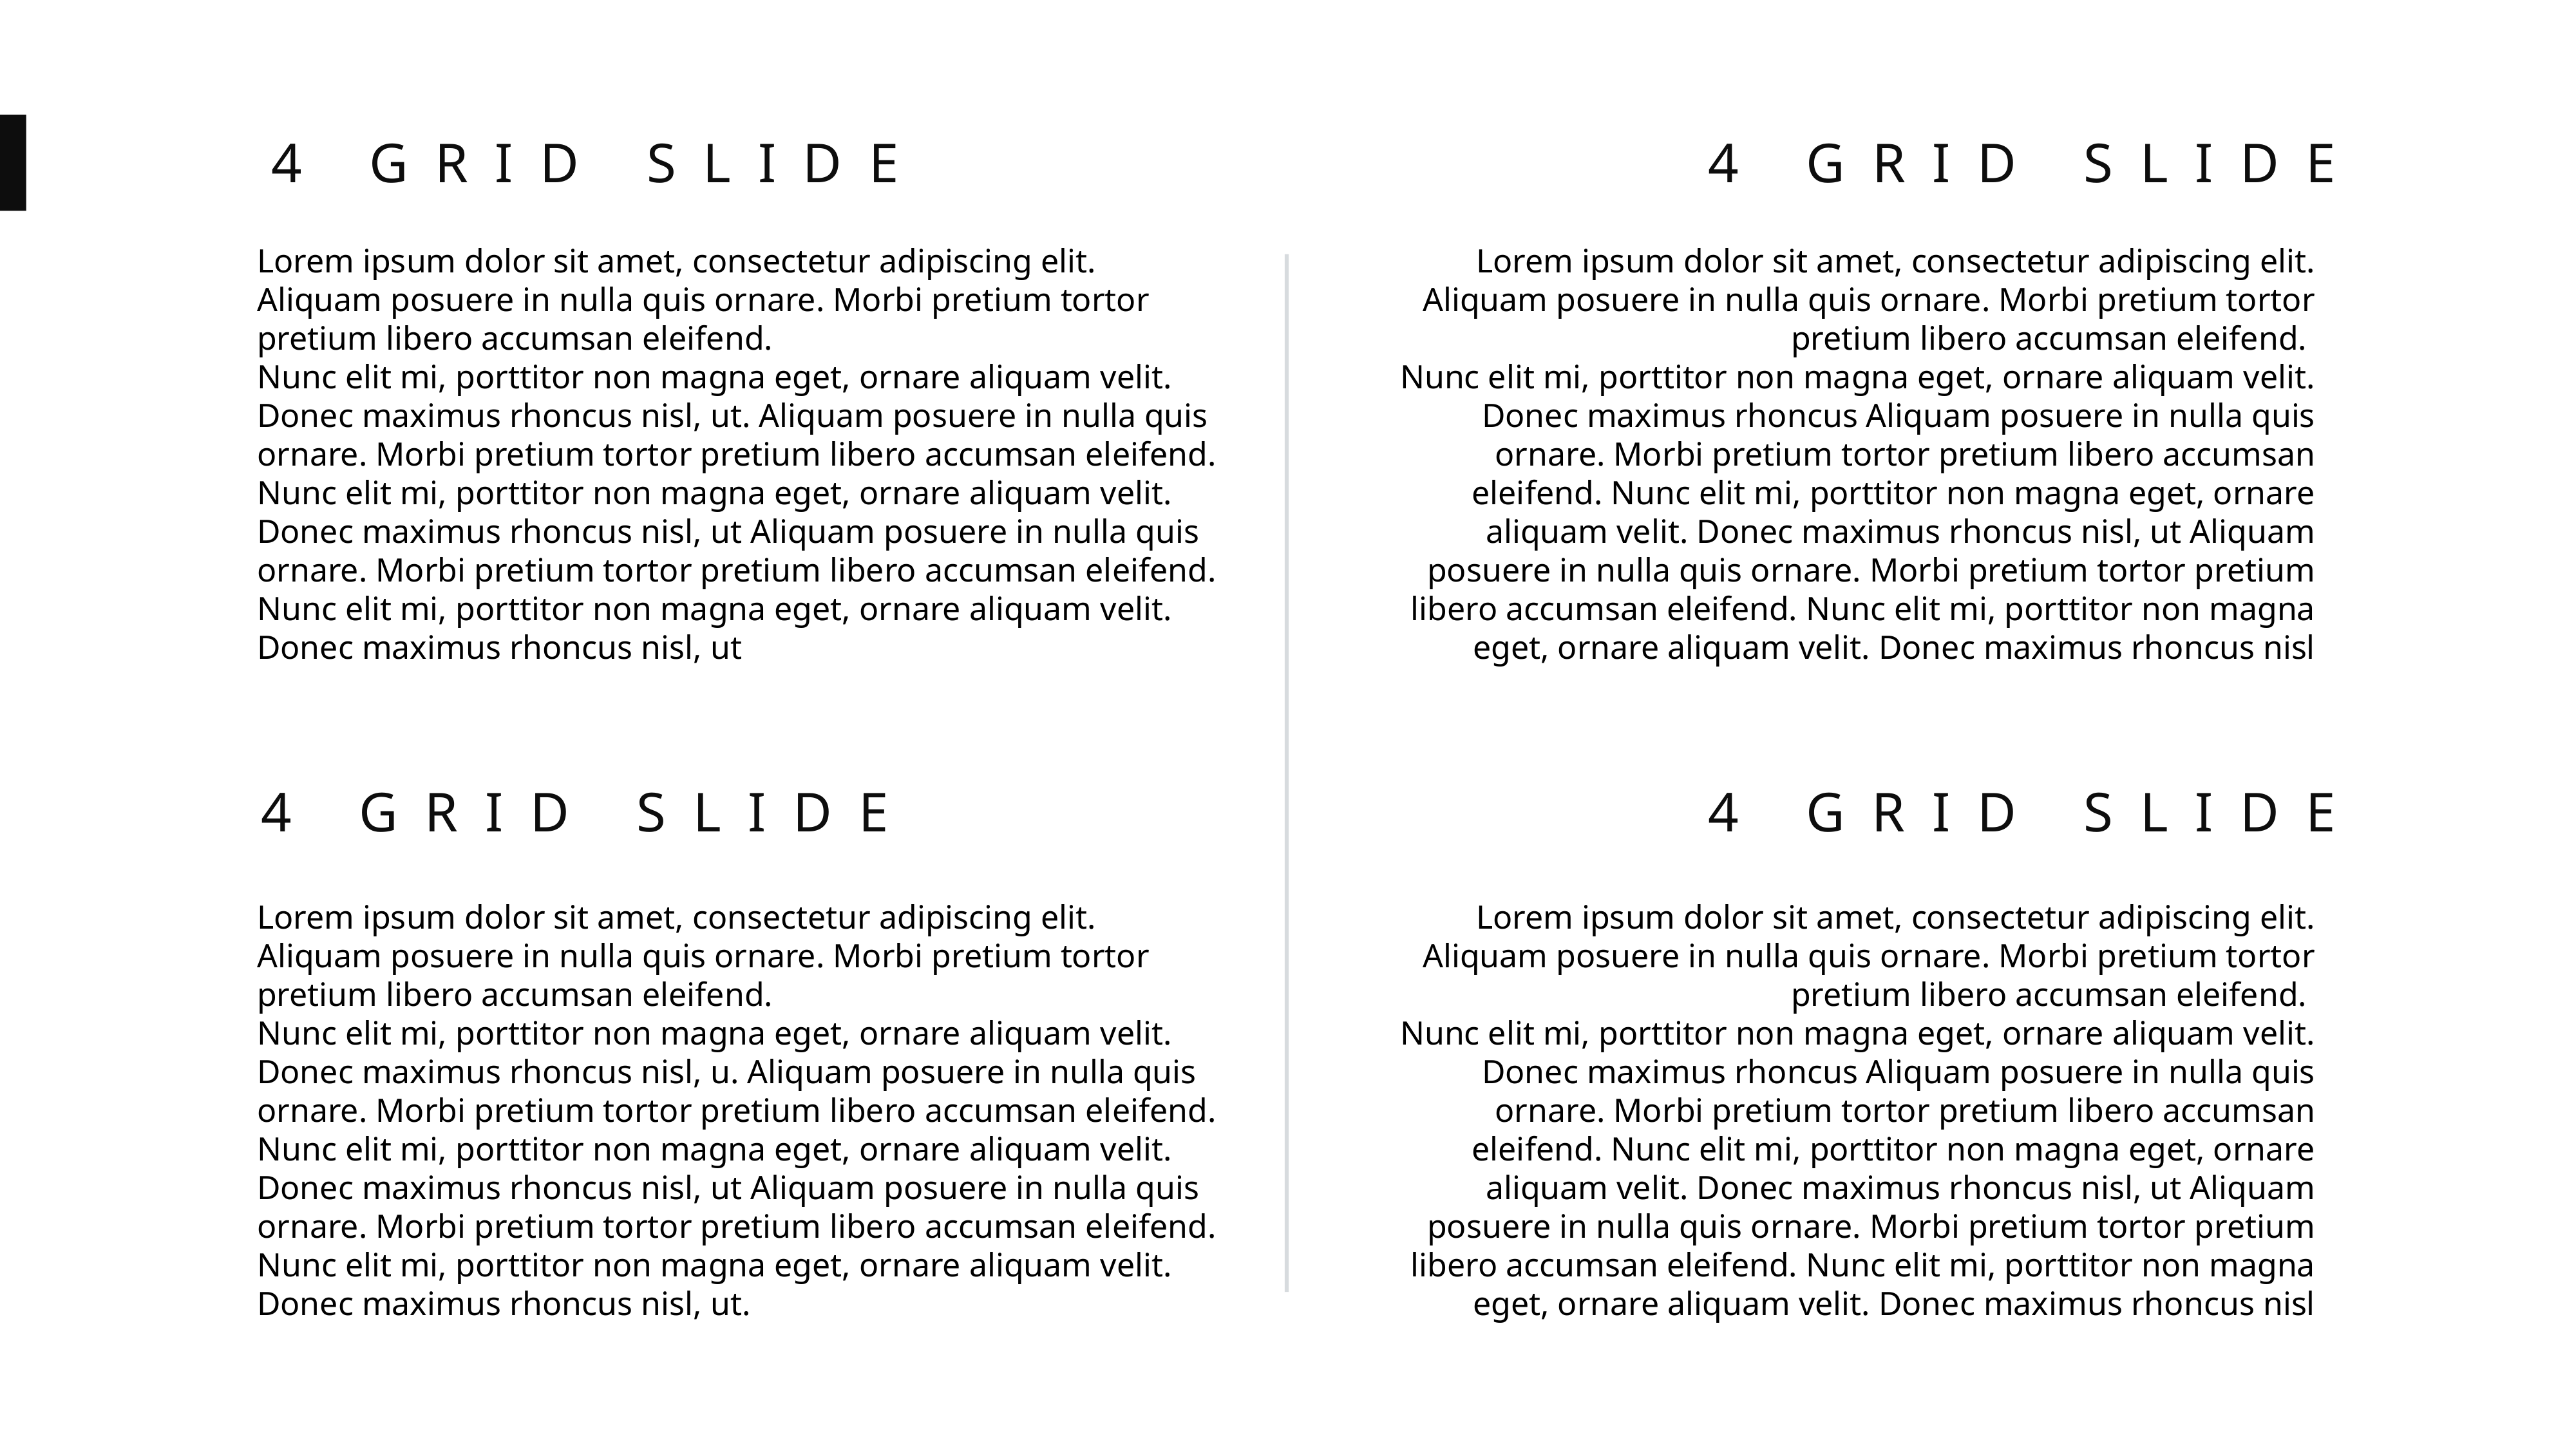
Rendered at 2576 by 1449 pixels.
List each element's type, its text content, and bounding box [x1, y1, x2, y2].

text_box [0, 114, 27, 211]
text_box Lorem ipsum dolor sit amet, consectetur adipiscing elit. Aliquam posuere in nulla quis ornare. Morbi pretium tortor pretium libero accumsan eleifend. Nunc elit mi, porttitor non magna eget, ornare aliquam velit. Donec maximus rhoncus nisl, ut. Aliquam posuere in nulla quis ornare. Morbi pretium tortor pretium libero accumsan eleifend. Nunc elit mi, porttitor non magna eget, ornare aliquam velit. Donec maximus rhoncus nisl, ut Aliquam posuere in nulla quis ornare. Morbi pretium tortor pretium libero accumsan eleifend. Nunc elit mi, porttitor non magna eget, ornare aliquam velit. Donec maximus rhoncus nisl, ut [247, 235, 1228, 670]
text_box 4 GRID SLIDE [1698, 773, 2346, 848]
text_box Lorem ipsum dolor sit amet, consectetur adipiscing elit. Aliquam posuere in nulla quis ornare. Morbi pretium tortor pretium libero accumsan eleifend. Nunc elit mi, porttitor non magna eget, ornare aliquam velit. Donec maximus rhoncus Aliquam posuere in nulla quis ornare. Morbi pretium tortor pretium libero accumsan eleifend. Nunc elit mi, porttitor non magna eget, ornare aliquam velit. Donec maximus rhoncus nisl, ut Aliquam posuere in nulla quis ornare. Morbi pretium tortor pretium libero accumsan eleifend. Nunc elit mi, porttitor non magna eget, ornare aliquam velit. Donec maximus rhoncus nisl [1387, 235, 2325, 670]
text_box 4 GRID SLIDE [261, 124, 909, 198]
text_box Lorem ipsum dolor sit amet, consectetur adipiscing elit. Aliquam posuere in nulla quis ornare. Morbi pretium tortor pretium libero accumsan eleifend. Nunc elit mi, porttitor non magna eget, ornare aliquam velit. Donec maximus rhoncus Aliquam posuere in nulla quis ornare. Morbi pretium tortor pretium libero accumsan eleifend. Nunc elit mi, porttitor non magna eget, ornare aliquam velit. Donec maximus rhoncus nisl, ut Aliquam posuere in nulla quis ornare. Morbi pretium tortor pretium libero accumsan eleifend. Nunc elit mi, porttitor non magna eget, ornare aliquam velit. Donec maximus rhoncus nisl [1387, 892, 2325, 1327]
text_box 4 GRID SLIDE [1698, 124, 2346, 198]
text_box 4 GRID SLIDE [251, 773, 899, 848]
text_box Lorem ipsum dolor sit amet, consectetur adipiscing elit. Aliquam posuere in nulla quis ornare. Morbi pretium tortor pretium libero accumsan eleifend. Nunc elit mi, porttitor non magna eget, ornare aliquam velit. Donec maximus rhoncus nisl, u. Aliquam posuere in nulla quis ornare. Morbi pretium tortor pretium libero accumsan eleifend. Nunc elit mi, porttitor non magna eget, ornare aliquam velit. Donec maximus rhoncus nisl, ut Aliquam posuere in nulla quis ornare. Morbi pretium tortor pretium libero accumsan eleifend. Nunc elit mi, porttitor non magna eget, ornare aliquam velit. Donec maximus rhoncus nisl, ut. [247, 892, 1228, 1327]
